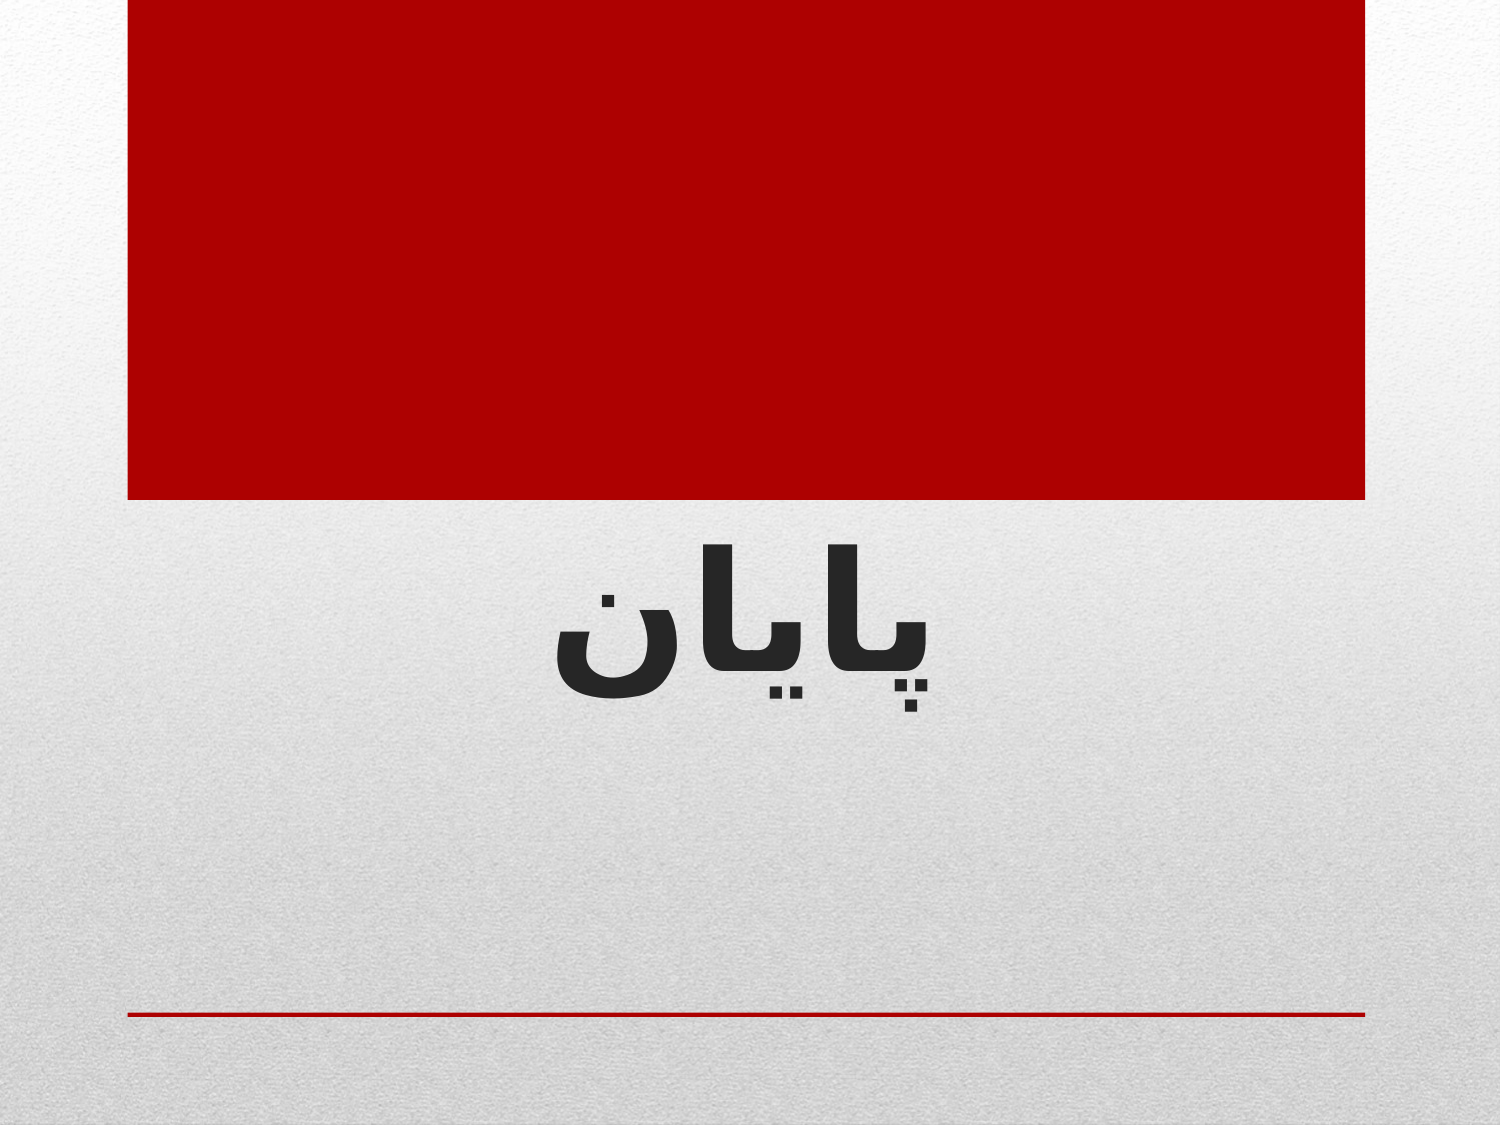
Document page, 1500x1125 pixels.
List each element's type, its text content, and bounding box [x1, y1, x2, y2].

title پایان [125, 462, 1363, 713]
picture [0, 0, 1500, 1125]
